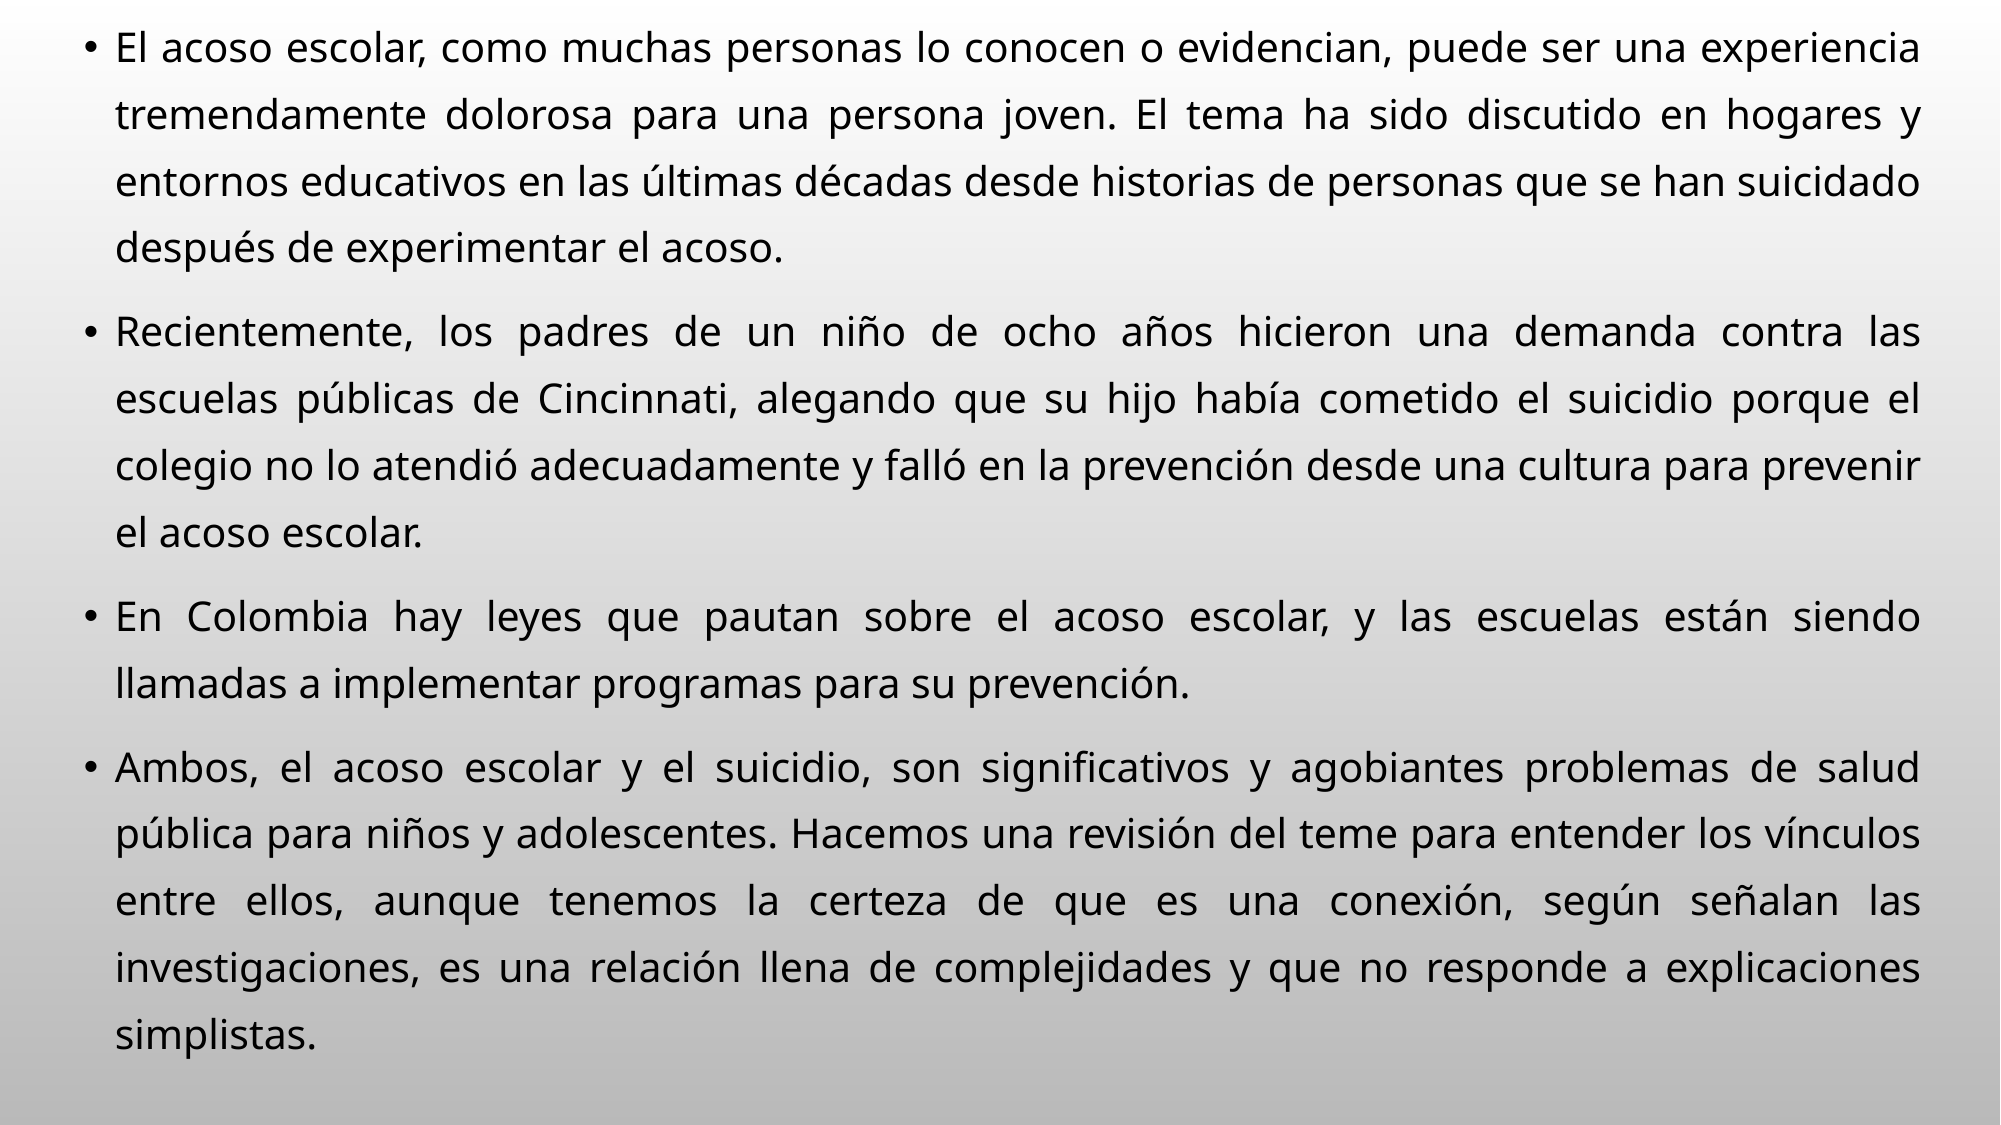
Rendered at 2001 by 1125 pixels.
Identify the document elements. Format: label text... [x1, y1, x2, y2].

list El acoso escolar, como muchas personas lo conocen o evidencian, puede ser una experiencia tremendamente dolorosa para una persona joven. El tema ha sido discutido en hogares y entornos educativos en las últimas décadas desde historias de personas que se han suicidado después de experimentar el acoso. Recientemente, los padres de un niño de ocho años hicieron una demanda contra las escuelas públicas de Cincinnati, alegando que su hijo había cometido el suicidio porque el colegio no lo atendió adecuadamente y falló en la prevención desde una cultura para prevenir el acoso escolar. En Colombia hay leyes que pautan sobre el acoso escolar, y las escuelas están siendo llamadas a implementar programas para su prevención. Ambos, el acoso escolar y el suicidio, son significativos y agobiantes problemas de salud pública para niños y adolescentes. Hacemos una revisión del teme para entender los vínculos entre ellos, aunque tenemos la certeza de que es una conexión, según señalan las investigaciones, es una relación llena de complejidades y que no responde a explicaciones simplistas. [69, 0, 1939, 1077]
